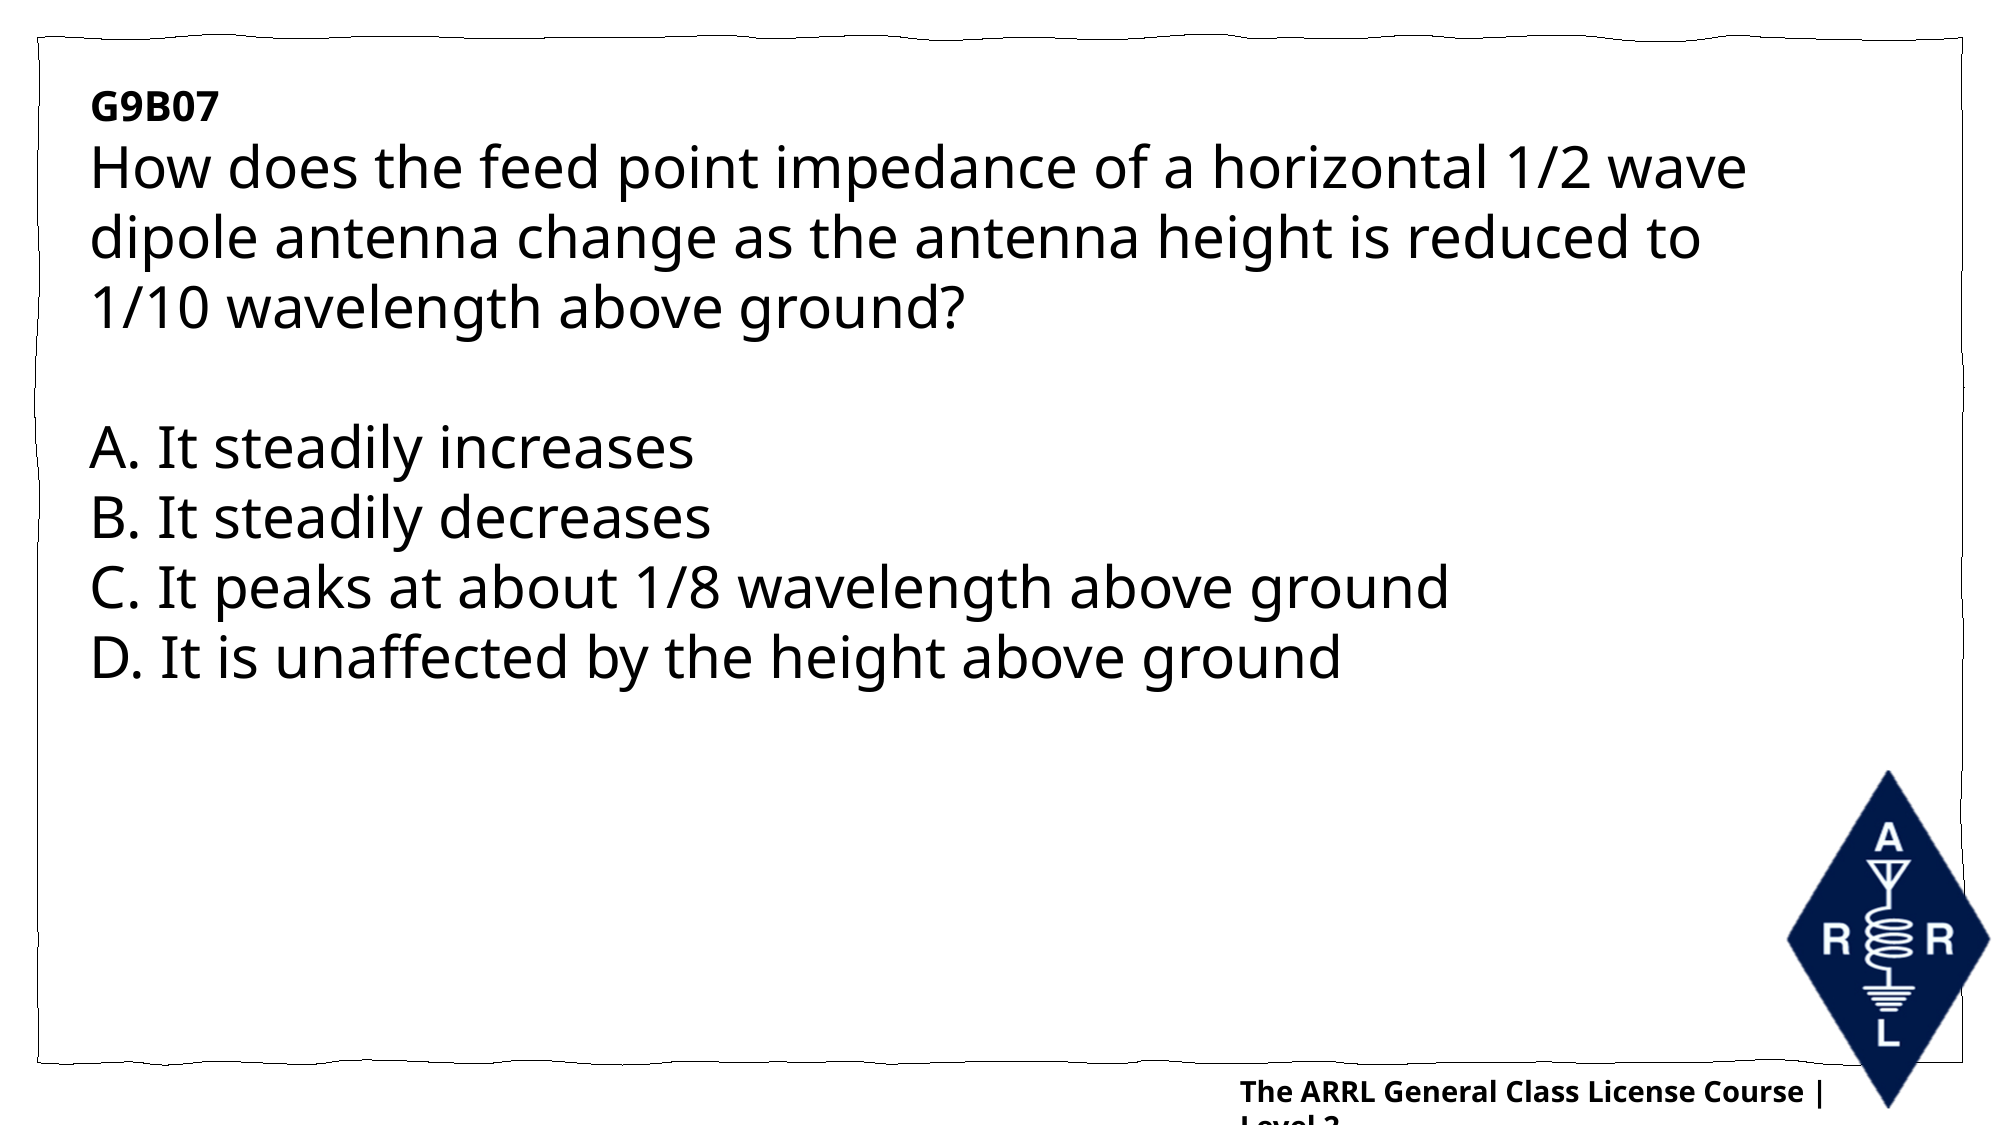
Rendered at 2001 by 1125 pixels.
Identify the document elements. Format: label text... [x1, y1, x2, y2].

text_box G9B07 How does the feed point impedance of a horizontal 1/2 wave dipole antenna change as the antenna height is reduced to 1/10 wavelength above ground? A. It steadily increases B. It steadily decreases C. It peaks at about 1/8 wavelength above ground D. It is unaffected by the height above ground [75, 72, 1850, 698]
picture [1773, 752, 1999, 1125]
